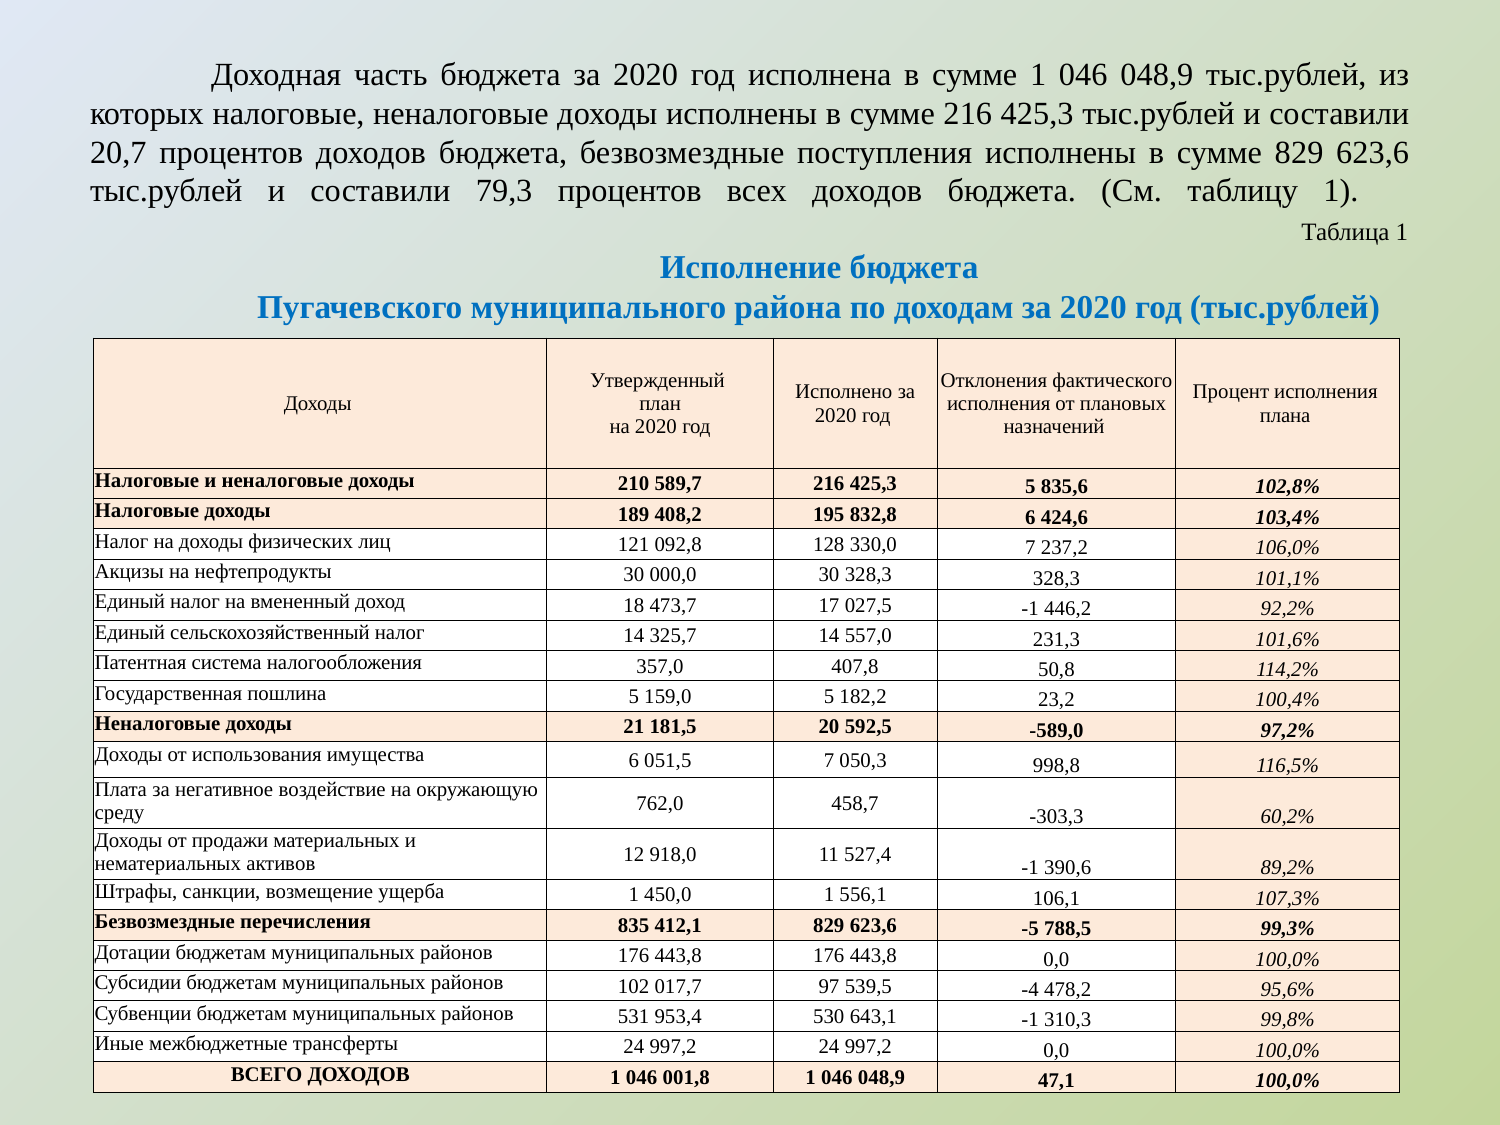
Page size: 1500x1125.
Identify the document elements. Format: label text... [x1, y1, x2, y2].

table_cell 100,4% [1176, 681, 1399, 711]
table_cell 107,3% [1176, 880, 1399, 909]
table_cell 24 997,2 [547, 1032, 773, 1061]
table_cell -5 788,5 [938, 910, 1175, 940]
table_cell 407,8 [774, 651, 937, 680]
table_cell 231,3 [938, 621, 1175, 650]
table_cell 95,6% [1176, 971, 1399, 1000]
table_cell 7 237,2 [938, 529, 1175, 559]
table_cell -589,0 [938, 712, 1175, 741]
table_cell 0,0 [938, 1032, 1175, 1061]
table_header Процент исполнения плана [1176, 339, 1399, 468]
table_cell Патентная система налогообложения [94, 651, 546, 680]
table_cell 103,4% [1176, 499, 1399, 528]
table_cell Дотации бюджетам муниципальных районов [94, 941, 546, 970]
table_cell 97 539,5 [774, 971, 937, 1000]
table_cell 328,3 [938, 560, 1175, 589]
table_cell Доходы от продажи материальных и нематериальных активов [94, 829, 546, 879]
table_cell 99,3% [1176, 910, 1399, 940]
table_cell 18 473,7 [547, 590, 773, 620]
table_cell Акцизы на нефтепродукты [94, 560, 546, 589]
table_cell 5 182,2 [774, 681, 937, 711]
table_cell ВСЕГО ДОХОДОВ [94, 1062, 546, 1092]
table_cell Штрафы, санкции, возмещение ущерба [94, 880, 546, 909]
table_cell 1 556,1 [774, 880, 937, 909]
table_cell 195 832,8 [774, 499, 937, 528]
title Доходная часть бюджета за 2020 год исполнена в сумме 1 046 048,9 тыс.рублей, из которых налоговые, неналоговые доходы исполнены в сумме 216 425,3 тыс.рублей и составили 20,7 процентов доходов бюджета, безвозмездные поступления исполнены в сумме 829 623,6 тыс.рублей и составили 79,3 процентов всех доходов бюджета. (См. таблицу 1). [75, 45, 1425, 256]
table_cell 116,5% [1176, 742, 1399, 777]
table_cell 189 408,2 [547, 499, 773, 528]
table_cell 50,8 [938, 651, 1175, 680]
table_cell -4 478,2 [938, 971, 1175, 1000]
table_cell 106,0% [1176, 529, 1399, 559]
table_cell 1 450,0 [547, 880, 773, 909]
table_cell 357,0 [547, 651, 773, 680]
text_box Таблица 1 Исполнение бюджета Пугачевского муниципального района по доходам за 2020 год (тыс.рублей) [112, 208, 1424, 333]
table_cell Налог на доходы физических лиц [94, 529, 546, 559]
table_header Отклонения фактического исполнения от плановых назначений [938, 339, 1175, 468]
table_cell 60,2% [1176, 778, 1399, 828]
table_cell 998,8 [938, 742, 1175, 777]
table_cell Налоговые доходы [94, 499, 546, 528]
table_cell 531 953,4 [547, 1001, 773, 1031]
table_cell Неналоговые доходы [94, 712, 546, 741]
table_cell 216 425,3 [774, 469, 937, 498]
table_cell 101,1% [1176, 560, 1399, 589]
table_cell 24 997,2 [774, 1032, 937, 1061]
table_cell 6 424,6 [938, 499, 1175, 528]
table_cell 100,0% [1176, 1032, 1399, 1061]
table_cell 12 918,0 [547, 829, 773, 879]
table_cell 101,6% [1176, 621, 1399, 650]
table_cell 30 328,3 [774, 560, 937, 589]
table_cell Субвенции бюджетам муниципальных районов [94, 1001, 546, 1031]
table_cell 89,2% [1176, 829, 1399, 879]
table_cell -1 310,3 [938, 1001, 1175, 1031]
table_cell 114,2% [1176, 651, 1399, 680]
table_cell Налоговые и неналоговые доходы [94, 469, 546, 498]
table_cell 6 051,5 [547, 742, 773, 777]
table_cell 5 835,6 [938, 469, 1175, 498]
table_cell 0,0 [938, 941, 1175, 970]
table_cell Государственная пошлина [94, 681, 546, 711]
table_cell Субсидии бюджетам муниципальных районов [94, 971, 546, 1000]
table_cell 762,0 [547, 778, 773, 828]
table_cell 210 589,7 [547, 469, 773, 498]
table_cell 14 557,0 [774, 621, 937, 650]
table_cell 5 159,0 [547, 681, 773, 711]
table_cell 121 092,8 [547, 529, 773, 559]
table_cell 128 330,0 [774, 529, 937, 559]
table_cell Иные межбюджетные трансферты [94, 1032, 546, 1061]
table_cell 99,8% [1176, 1001, 1399, 1031]
table_cell 30 000,0 [547, 560, 773, 589]
table_header Доходы [94, 339, 546, 468]
table_cell Доходы от использования имущества [94, 742, 546, 777]
table_cell 21 181,5 [547, 712, 773, 741]
table_cell 102,8% [1176, 469, 1399, 498]
table_cell 7 050,3 [774, 742, 937, 777]
table_cell 20 592,5 [774, 712, 937, 741]
table_cell 17 027,5 [774, 590, 937, 620]
table_cell -1 446,2 [938, 590, 1175, 620]
table_cell 100,0% [1176, 1062, 1399, 1092]
table_cell Единый налог на вмененный доход [94, 590, 546, 620]
table_cell Плата за негативное воздействие на окружающую среду [94, 778, 546, 828]
table_cell 92,2% [1176, 590, 1399, 620]
table_cell Безвозмездные перечисления [94, 910, 546, 940]
table_cell 1 046 048,9 [774, 1062, 937, 1092]
table_cell 458,7 [774, 778, 937, 828]
table_cell -303,3 [938, 778, 1175, 828]
table_cell 11 527,4 [774, 829, 937, 879]
table_cell 47,1 [938, 1062, 1175, 1092]
table_cell 23,2 [938, 681, 1175, 711]
table_cell 1 046 001,8 [547, 1062, 773, 1092]
table_cell -1 390,6 [938, 829, 1175, 879]
table_cell 102 017,7 [547, 971, 773, 1000]
table_cell 176 443,8 [774, 941, 937, 970]
table_cell 829 623,6 [774, 910, 937, 940]
table_cell 97,2% [1176, 712, 1399, 741]
table_cell 100,0% [1176, 941, 1399, 970]
table_cell 14 325,7 [547, 621, 773, 650]
table_header Утвержденный план на 2020 год [547, 339, 773, 468]
table_cell 835 412,1 [547, 910, 773, 940]
table_cell 176 443,8 [547, 941, 773, 970]
table_cell Единый сельскохозяйственный налог [94, 621, 546, 650]
table_header Исполнено за 2020 год [774, 339, 937, 468]
table_cell 530 643,1 [774, 1001, 937, 1031]
table_cell 106,1 [938, 880, 1175, 909]
